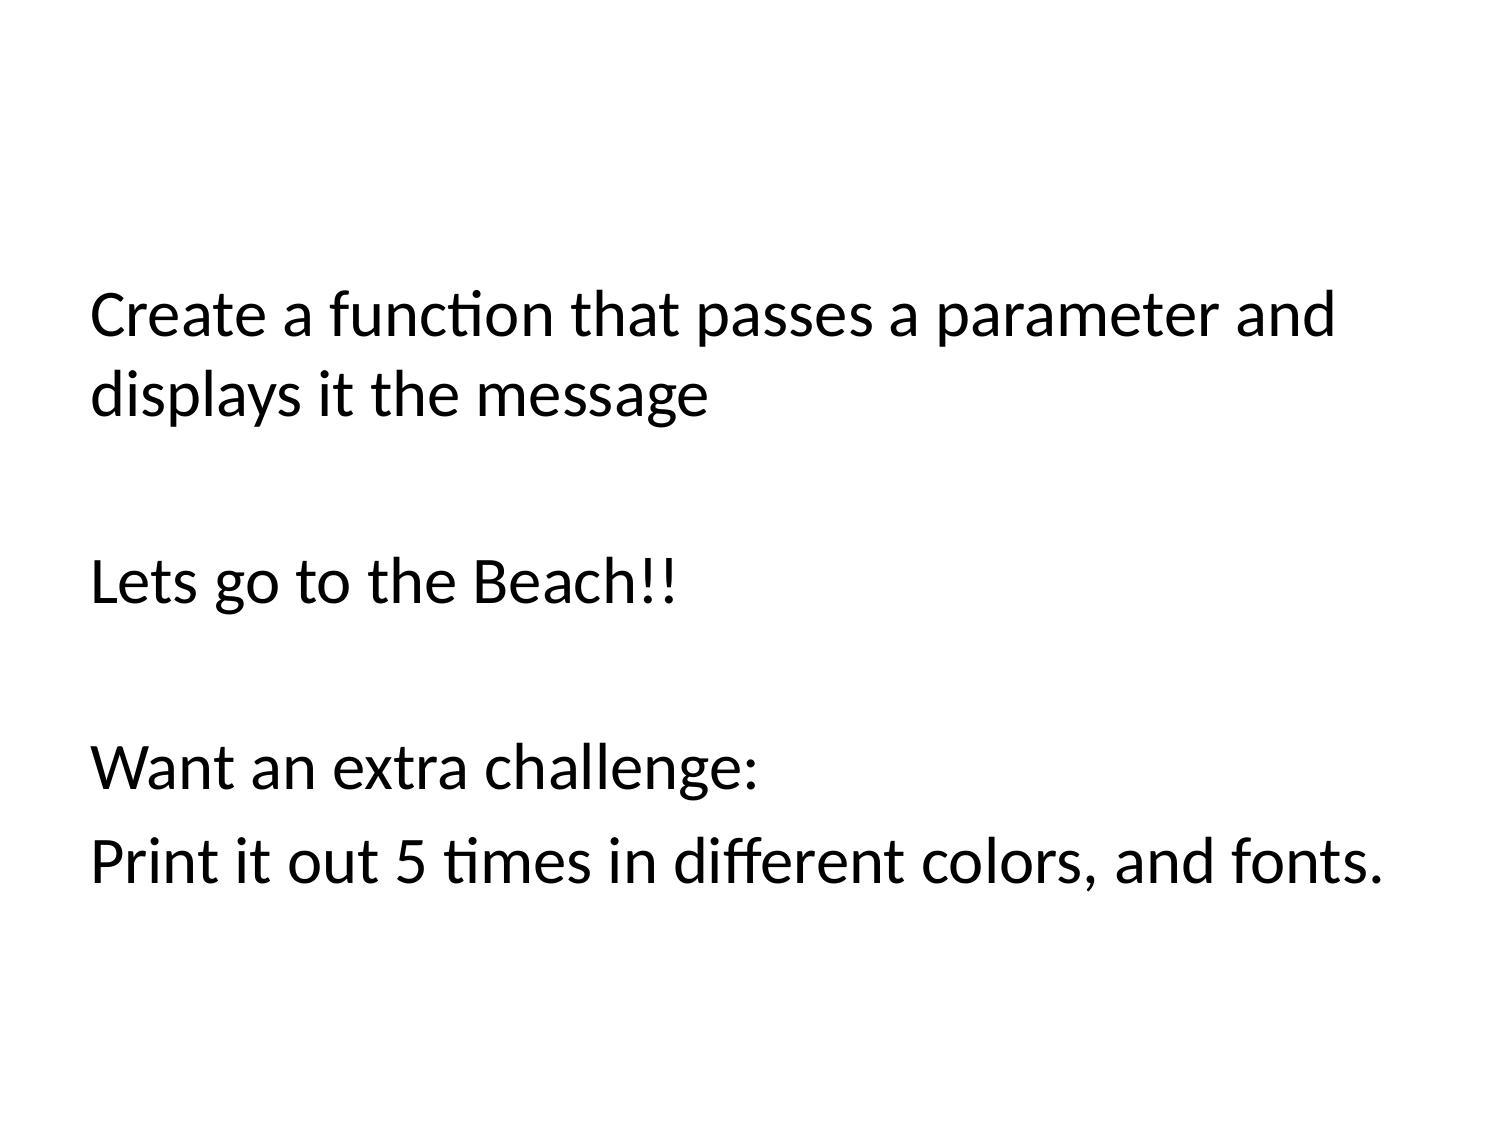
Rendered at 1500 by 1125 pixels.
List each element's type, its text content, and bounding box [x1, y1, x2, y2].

list Create a function that passes a parameter and displays it the message Lets go to the Beach!! Want an extra challenge: Print it out 5 times in different colors, and fonts. [75, 262, 1425, 1005]
